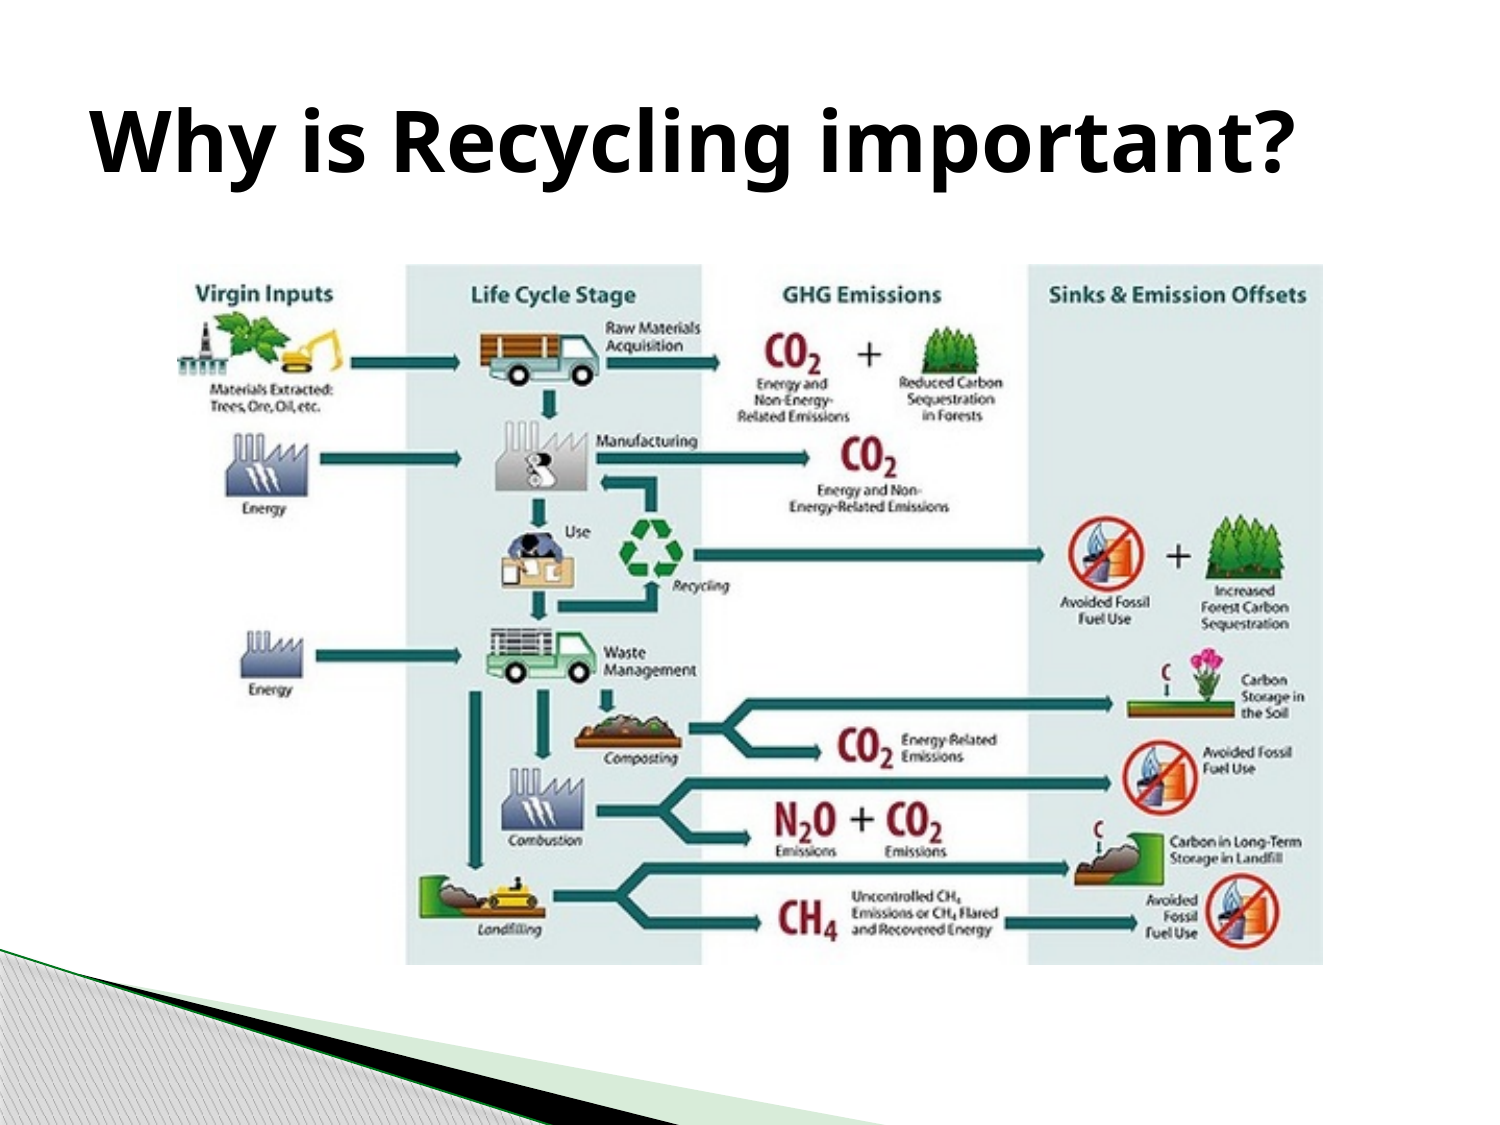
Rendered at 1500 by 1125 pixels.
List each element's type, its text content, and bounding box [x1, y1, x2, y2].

title Why is Recycling important? [75, 45, 1425, 233]
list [176, 263, 1324, 965]
